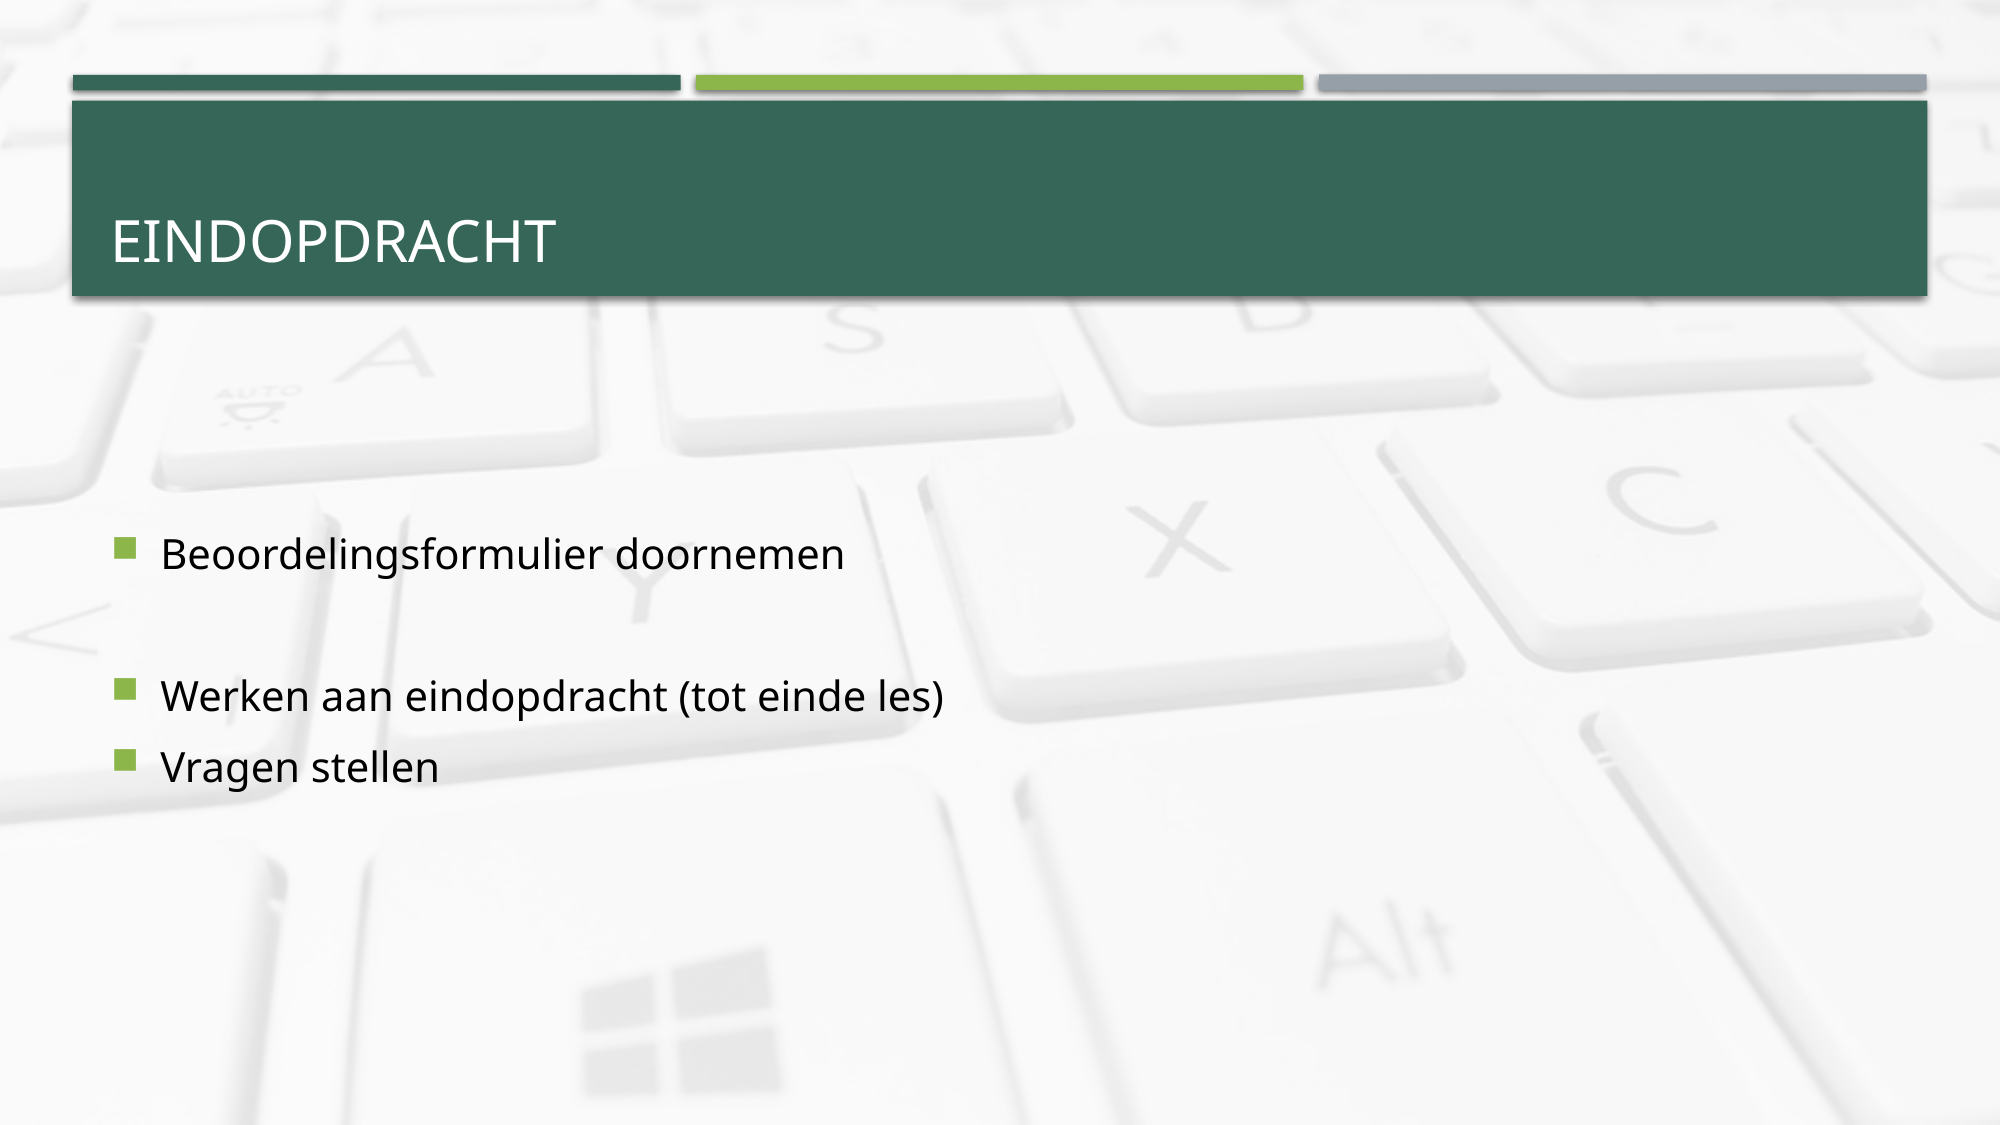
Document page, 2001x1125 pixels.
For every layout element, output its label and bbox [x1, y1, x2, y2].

picture [0, 0, 2000, 1125]
text_box [72, 73, 1928, 92]
